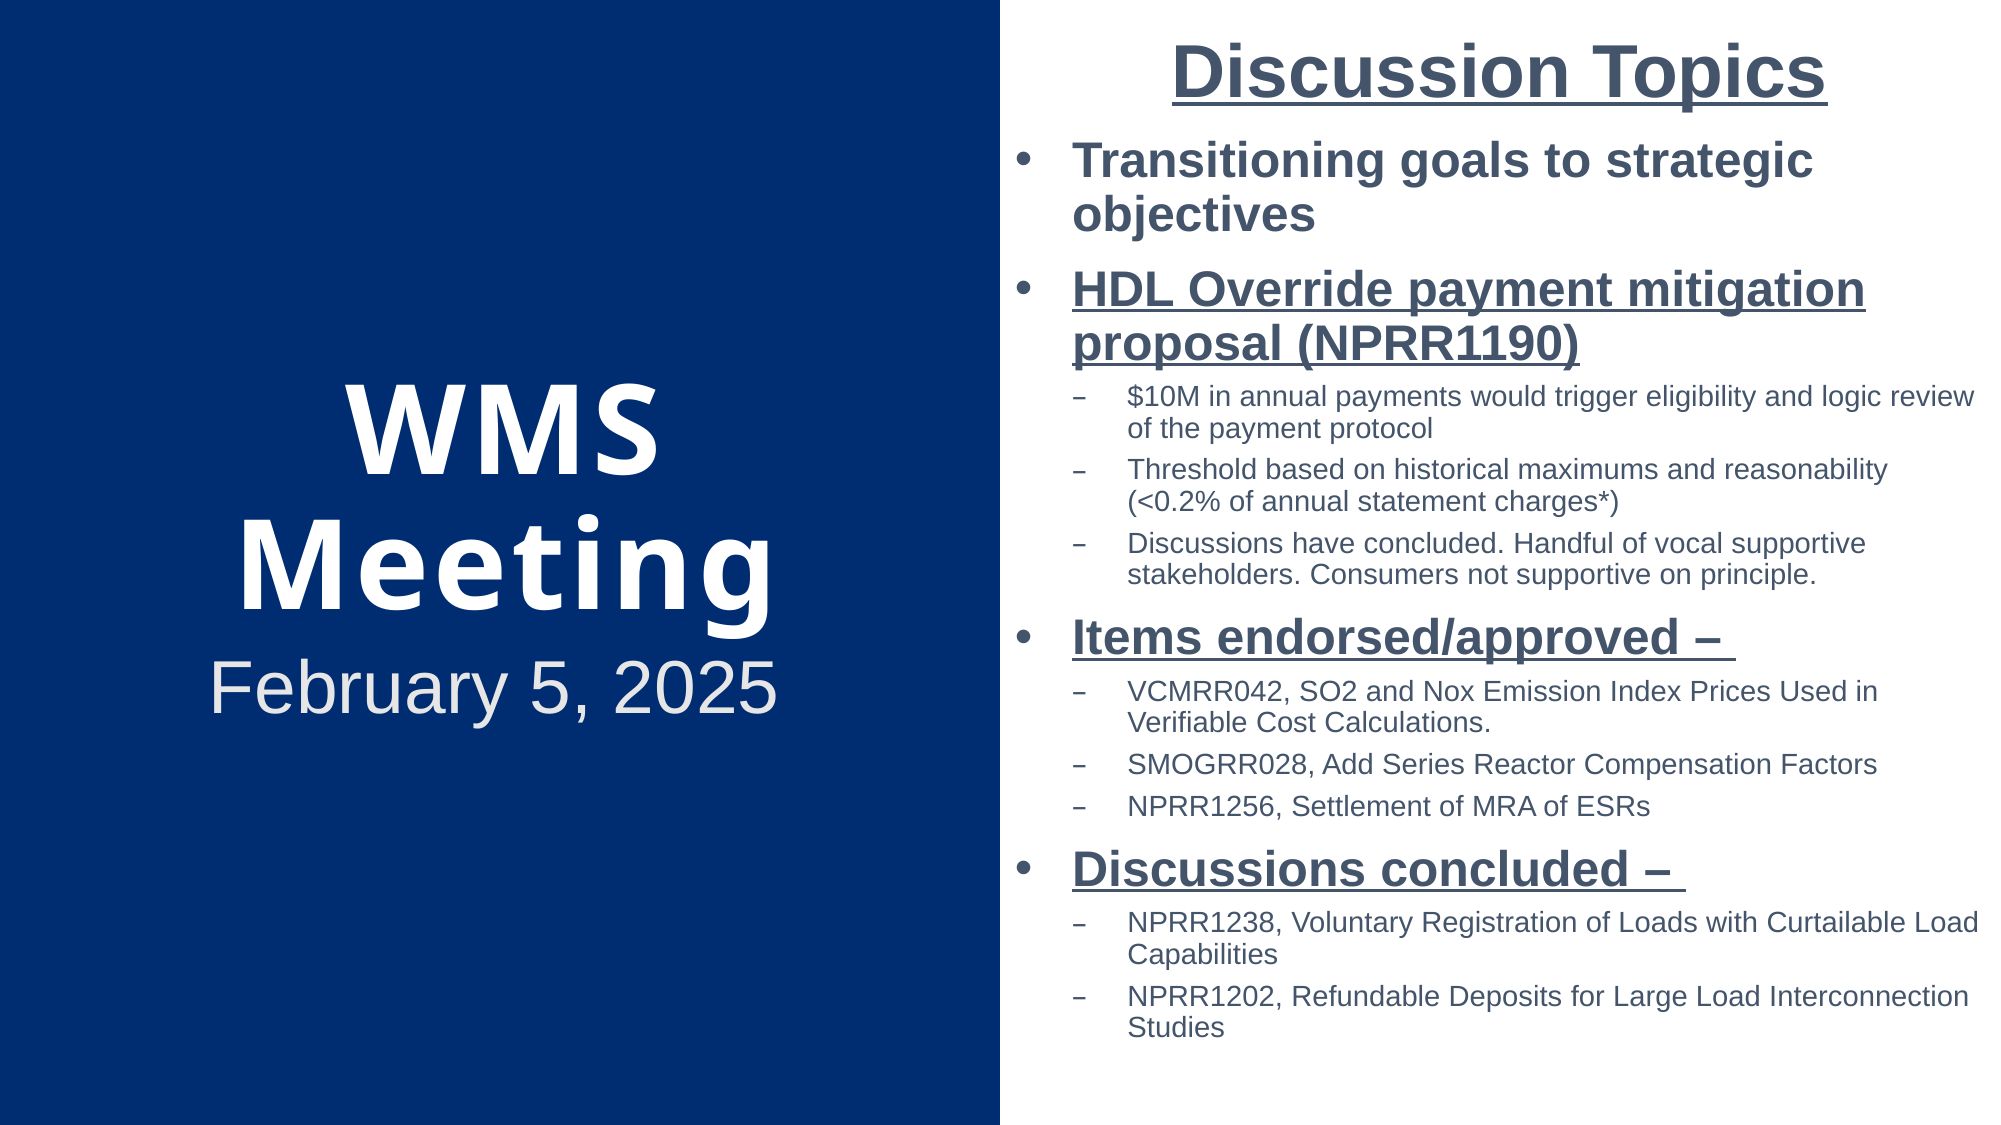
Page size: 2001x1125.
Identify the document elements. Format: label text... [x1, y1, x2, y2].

subtitle February 5, 2025 [38, 641, 951, 739]
title WMS Meeting [49, 356, 962, 645]
list Discussion Topics Transitioning goals to strategic objectives HDL Override payment mitigation proposal (NPRR1190) $10M in annual payments would trigger eligibility and logic review of the payment protocol Threshold based on historical maximums and reasonability (<0.2% of annual statement charges*) Discussions have concluded. Handful of vocal supportive stakeholders. Consumers not supportive on principle. Items endorsed/approved – VCMRR042, SO2 and Nox Emission Index Prices Used in Verifiable Cost Calculations. SMOGRR028, Add Series Reactor Compensation Factors NPRR1256, Settlement of MRA of ESRs Discussions concluded – NPRR1238, Voluntary Registration of Loads with Curtailable Load Capabilities NPRR1202, Refundable Deposits for Large Load Interconnection Studies [999, 25, 2000, 1125]
